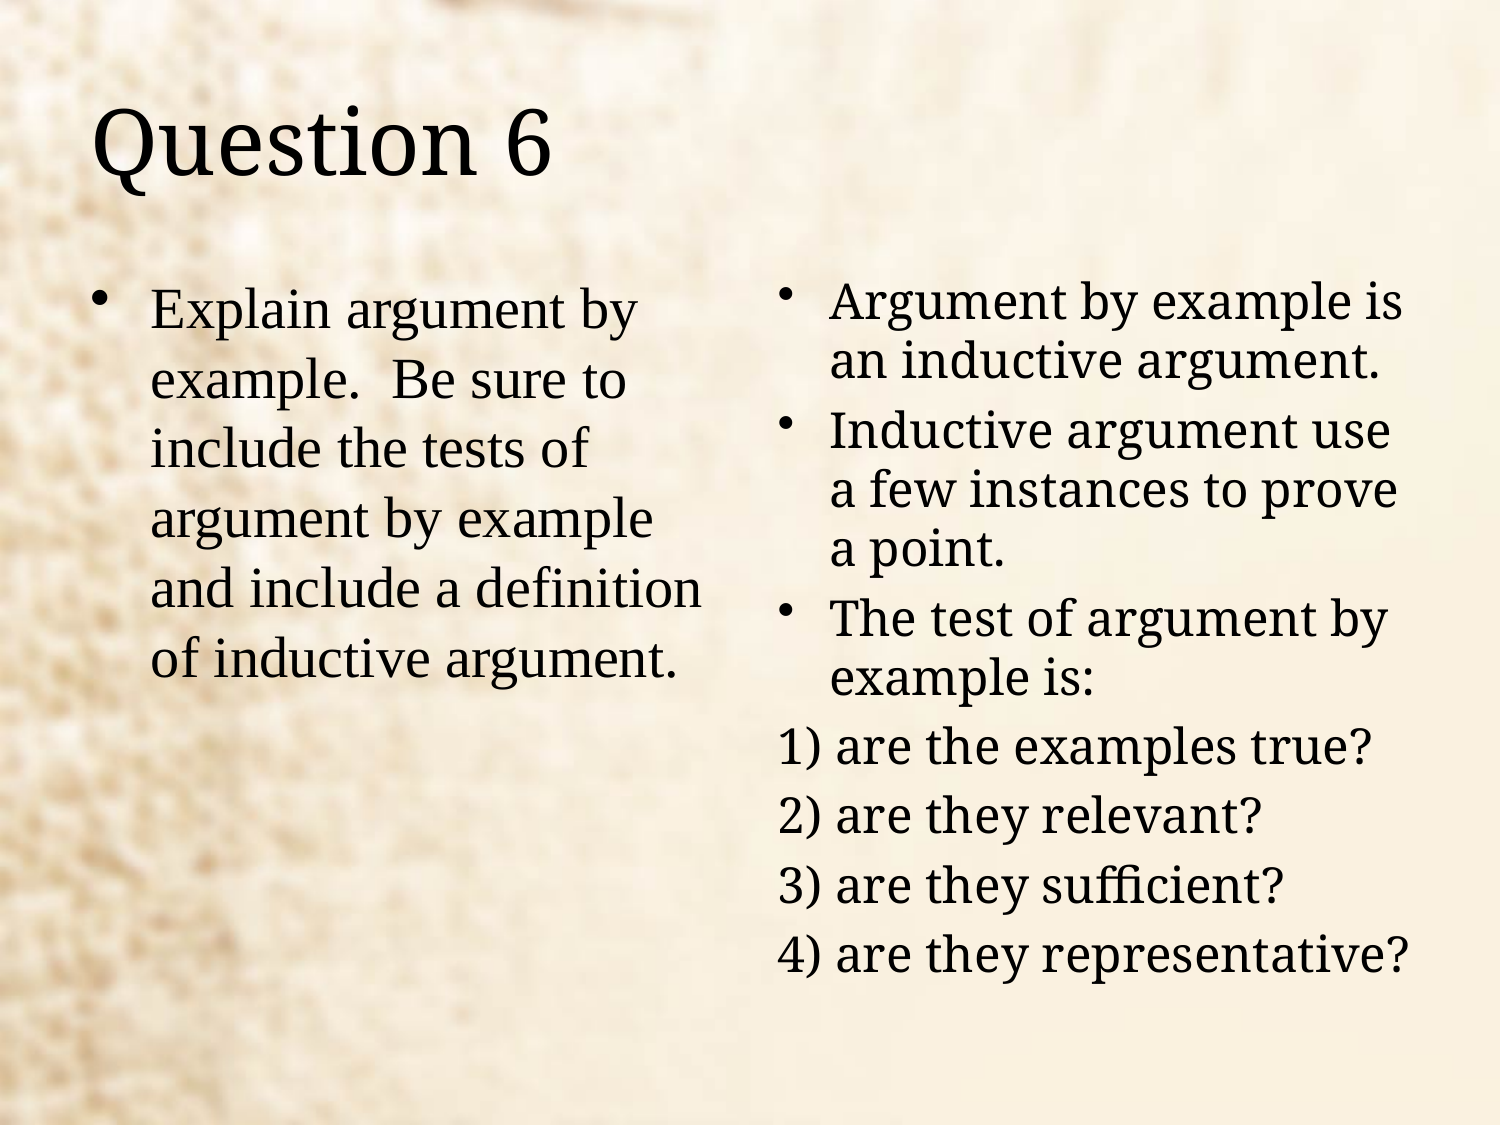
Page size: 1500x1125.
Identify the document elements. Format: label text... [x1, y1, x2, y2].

title Question 6 [74, 44, 1426, 233]
picture [0, 0, 1500, 1125]
list Explain argument by example. Be sure to include the tests of argument by example and include a definition of inductive argument. [74, 262, 738, 1006]
list Argument by example is an inductive argument. Inductive argument use a few instances to prove a point. The test of argument by example is: 1) are the examples true? 2) are they relevant? 3) are they sufficient? 4) are they representative? [762, 262, 1426, 1006]
